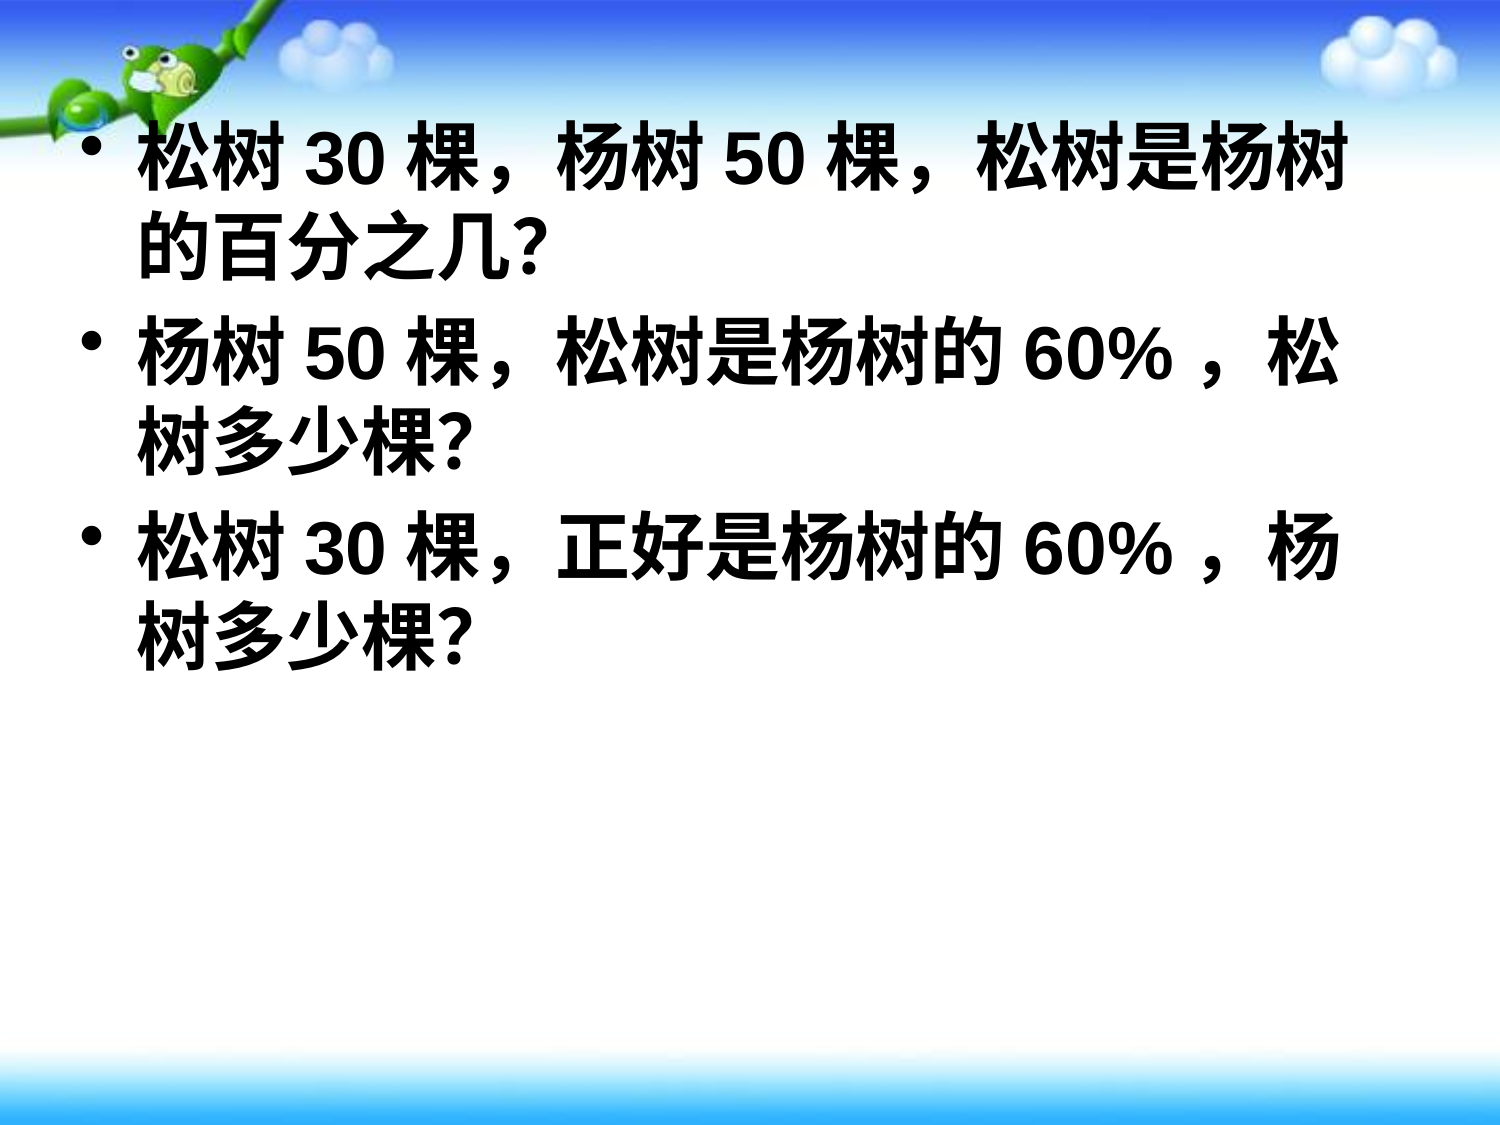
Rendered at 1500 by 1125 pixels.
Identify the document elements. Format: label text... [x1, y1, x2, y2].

list 松树30棵，杨树50棵，松树是杨树的百分之几？ 杨树50棵，松树是杨树的60%，松树多少棵？ 松树30棵，正好是杨树的60%，杨树多少棵？ [64, 101, 1430, 1000]
picture [0, 0, 1500, 1125]
